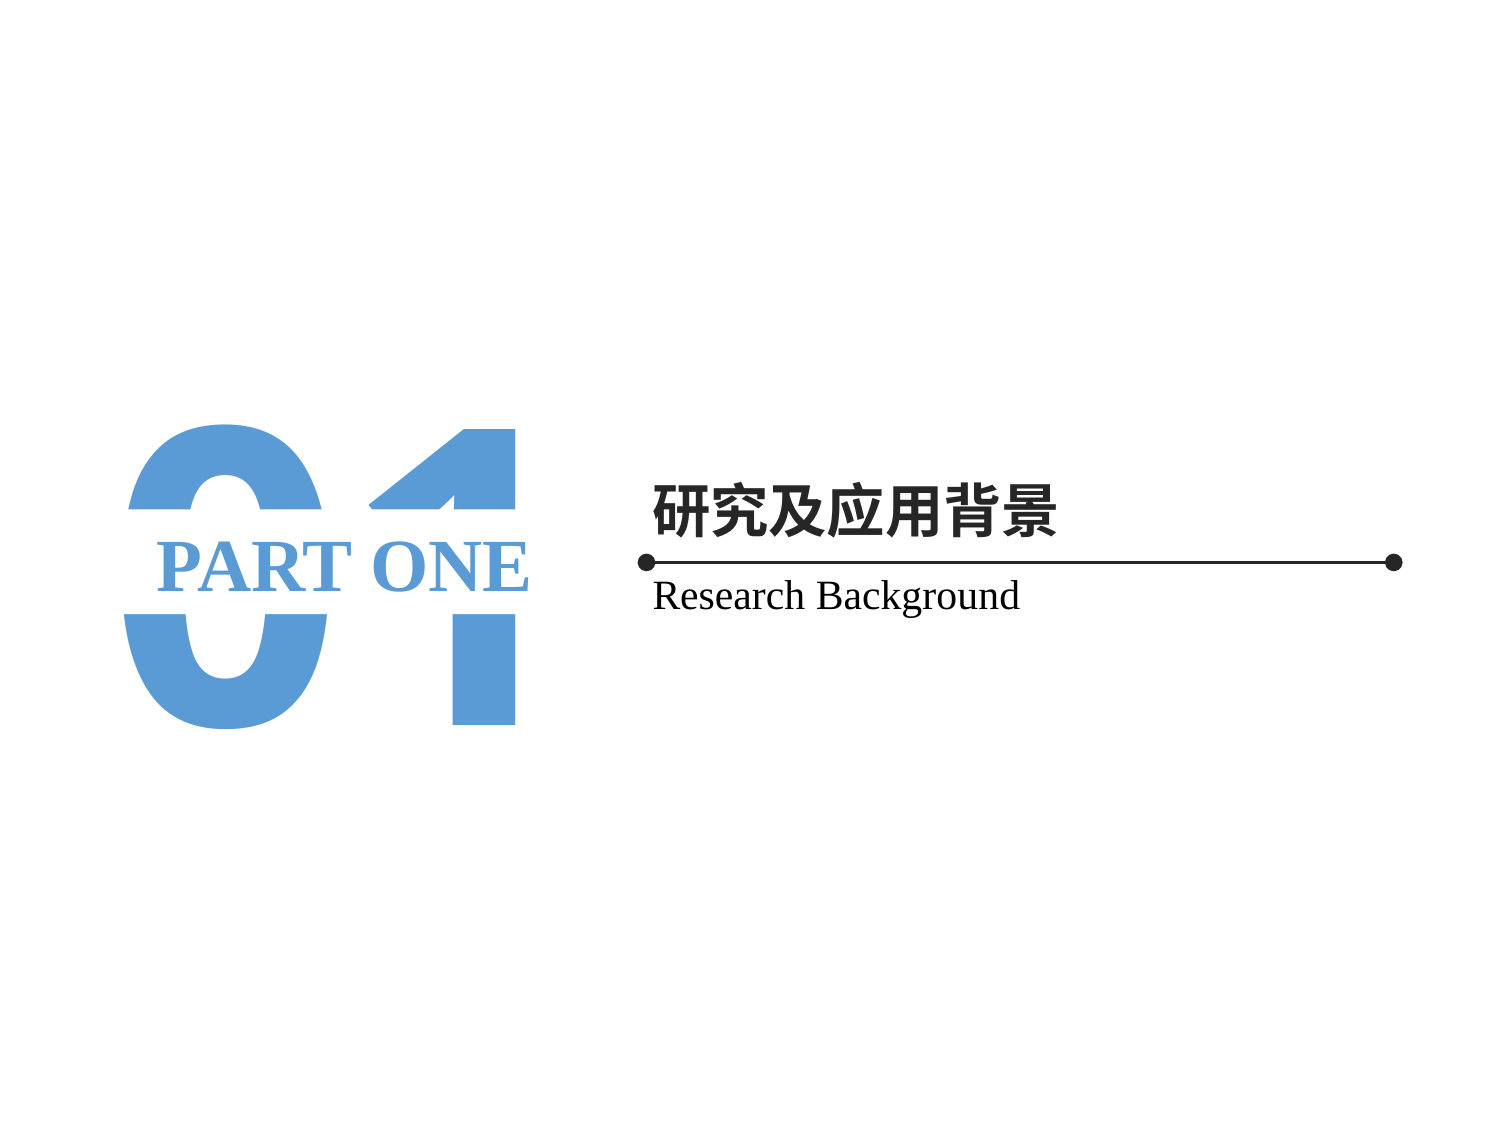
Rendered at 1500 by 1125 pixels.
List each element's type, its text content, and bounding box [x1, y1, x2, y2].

text_box 研究及应用背景 [637, 466, 1403, 552]
text_box PART ONE [79, 509, 610, 615]
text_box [637, 553, 1403, 572]
text_box 01 [0, 303, 690, 816]
text_box Research Background [637, 572, 1400, 626]
